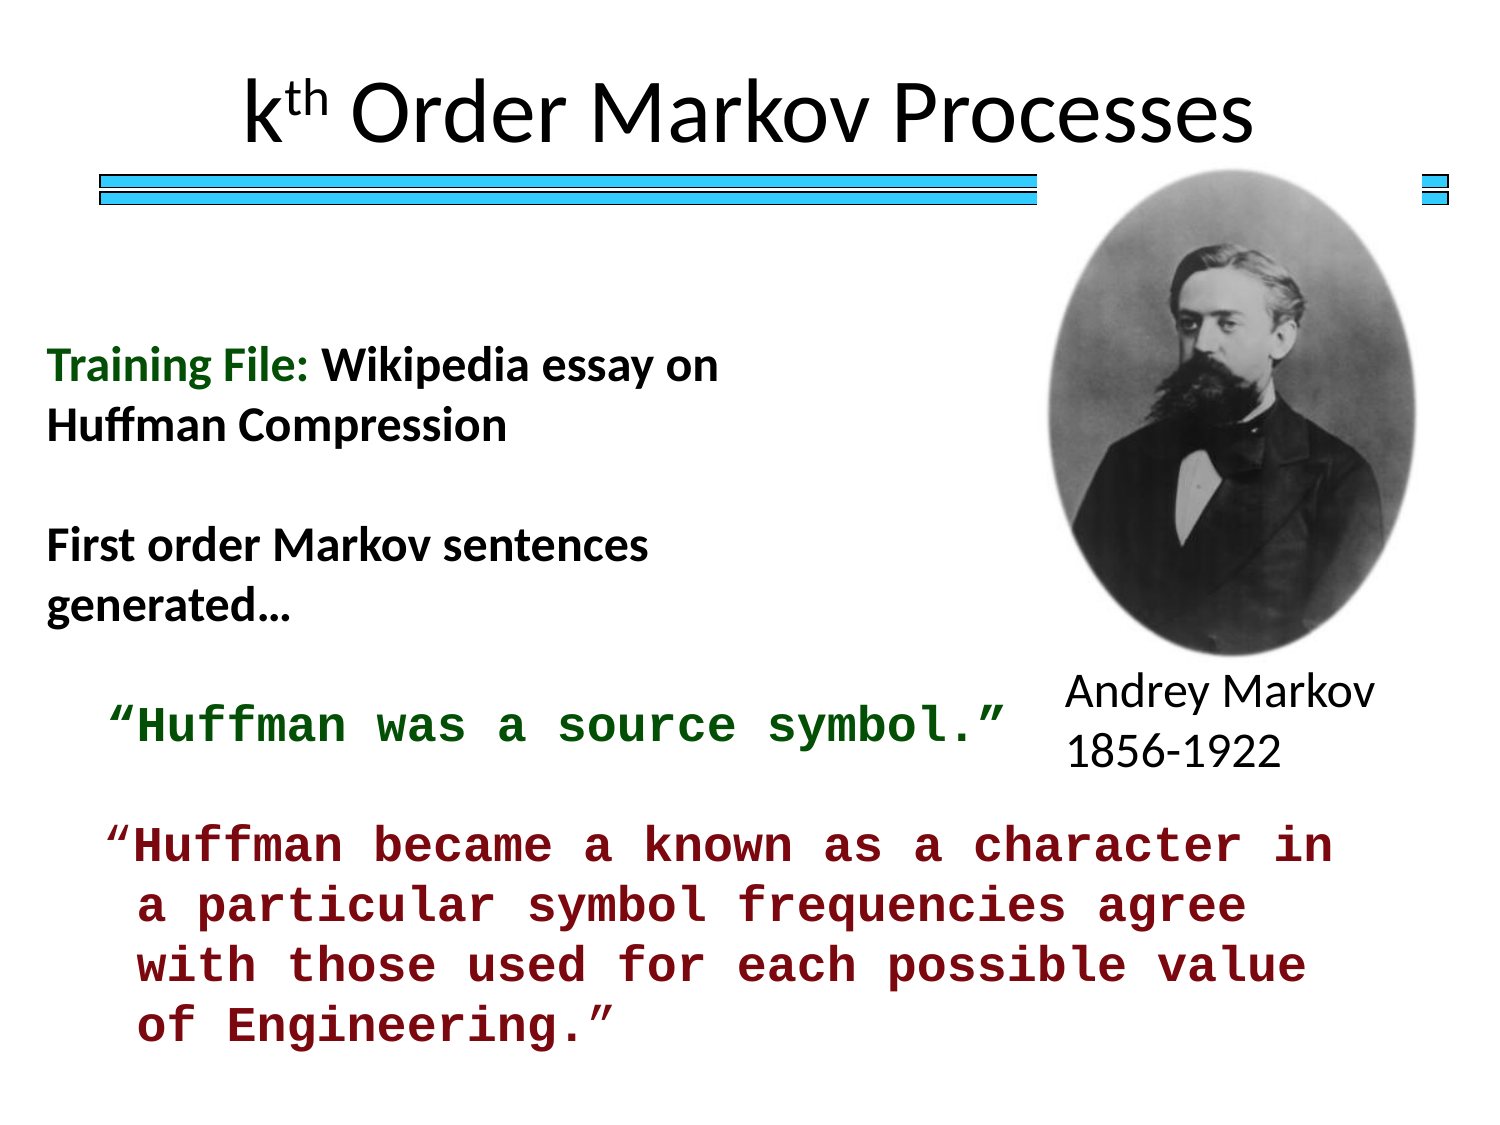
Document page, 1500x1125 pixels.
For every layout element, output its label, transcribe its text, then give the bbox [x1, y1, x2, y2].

picture [1037, 162, 1422, 663]
text_box Andrey Markov 1856-1922 [1348, 649, 1434, 785]
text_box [1426, 174, 1449, 205]
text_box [99, 174, 1032, 205]
text_box Training File: Wikipedia essay on Huffman Compression First order Markov sentences generated… “Huffman was a source symbol.” “Huffman became a known as a character in a particular symbol frequencies agree with those used for each possible value of Engineering.” [31, 323, 1348, 1125]
title kth Order Markov Processes [112, 12, 1388, 173]
